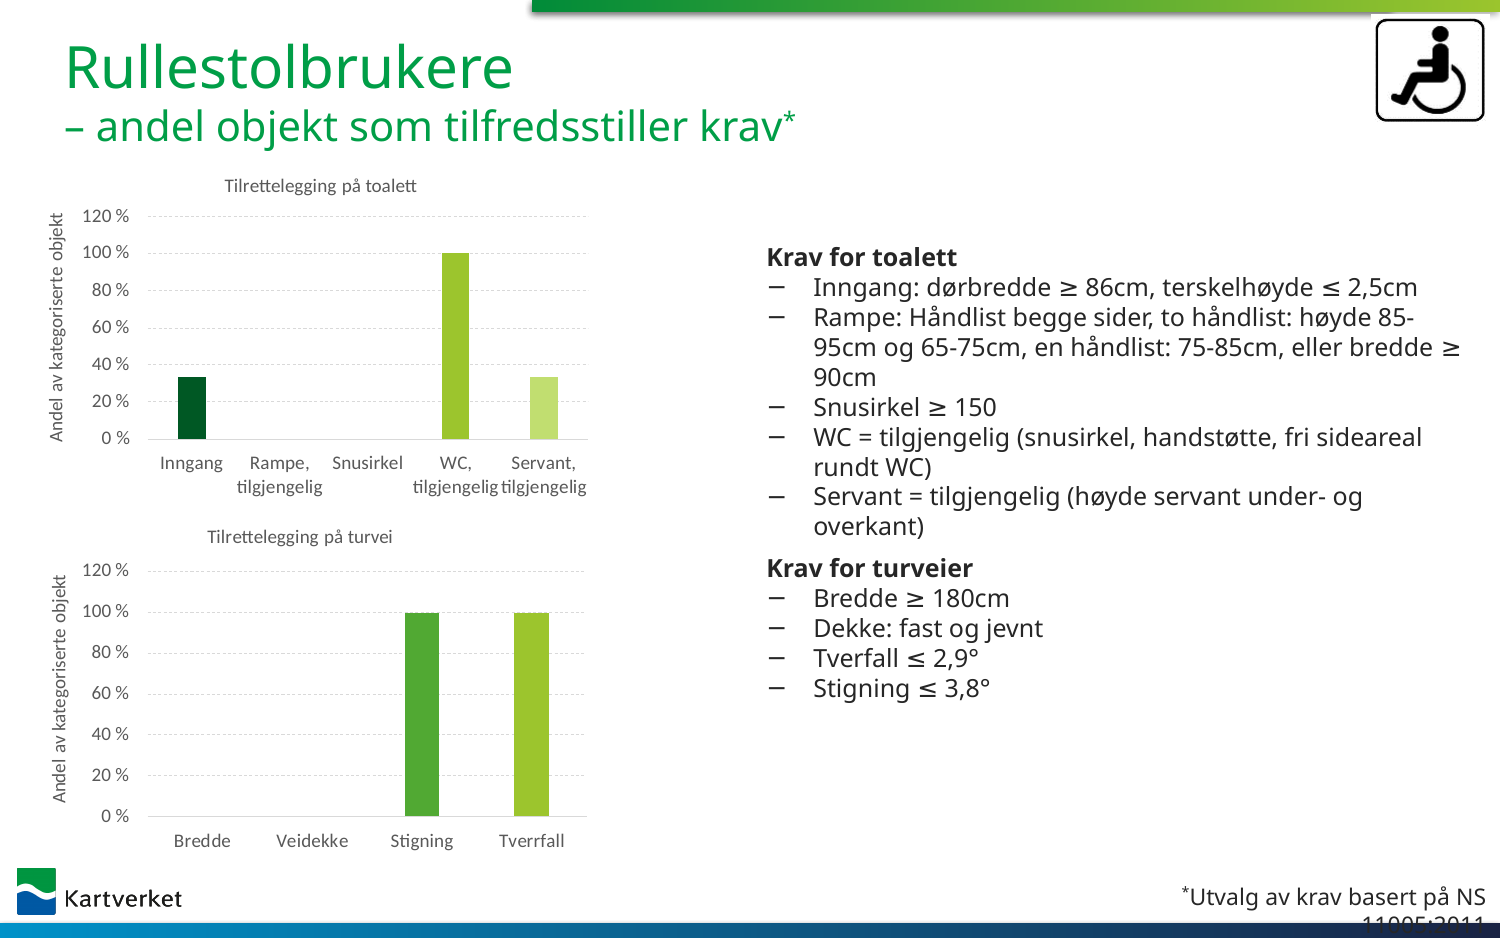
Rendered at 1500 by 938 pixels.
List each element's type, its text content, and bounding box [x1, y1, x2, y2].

text_box Krav for turveier Bredde ≥ 180cm Dekke: fast og jevnt Tverfall ≤ 2,9° Stigning ≤ 3,8° [751, 545, 1483, 710]
picture [1371, 13, 1491, 127]
text_box Rullestolbrukere – andel objekt som tilfredsstiller krav* [49, 14, 1431, 158]
picture [41, 520, 598, 859]
text_box Krav for toalett Inngang: dørbredde ≥ 86cm, terskelhøyde ≤ 2,5cm Rampe: Håndlist begge sider, to håndlist: høyde 85-95cm og 65-75cm, en håndlist: 75-85cm, eller bredde ≥ 90cm Snusirkel ≥ 150 WC = tilgjengelig (snusirkel, handstøtte, fri sideareal rundt WC) Servant = tilgjengelig (høyde servant under- og overkant) [751, 234, 1483, 545]
text_box *Utvalg av krav basert på NS 11005:2011 [1068, 873, 1500, 938]
picture [41, 166, 599, 505]
